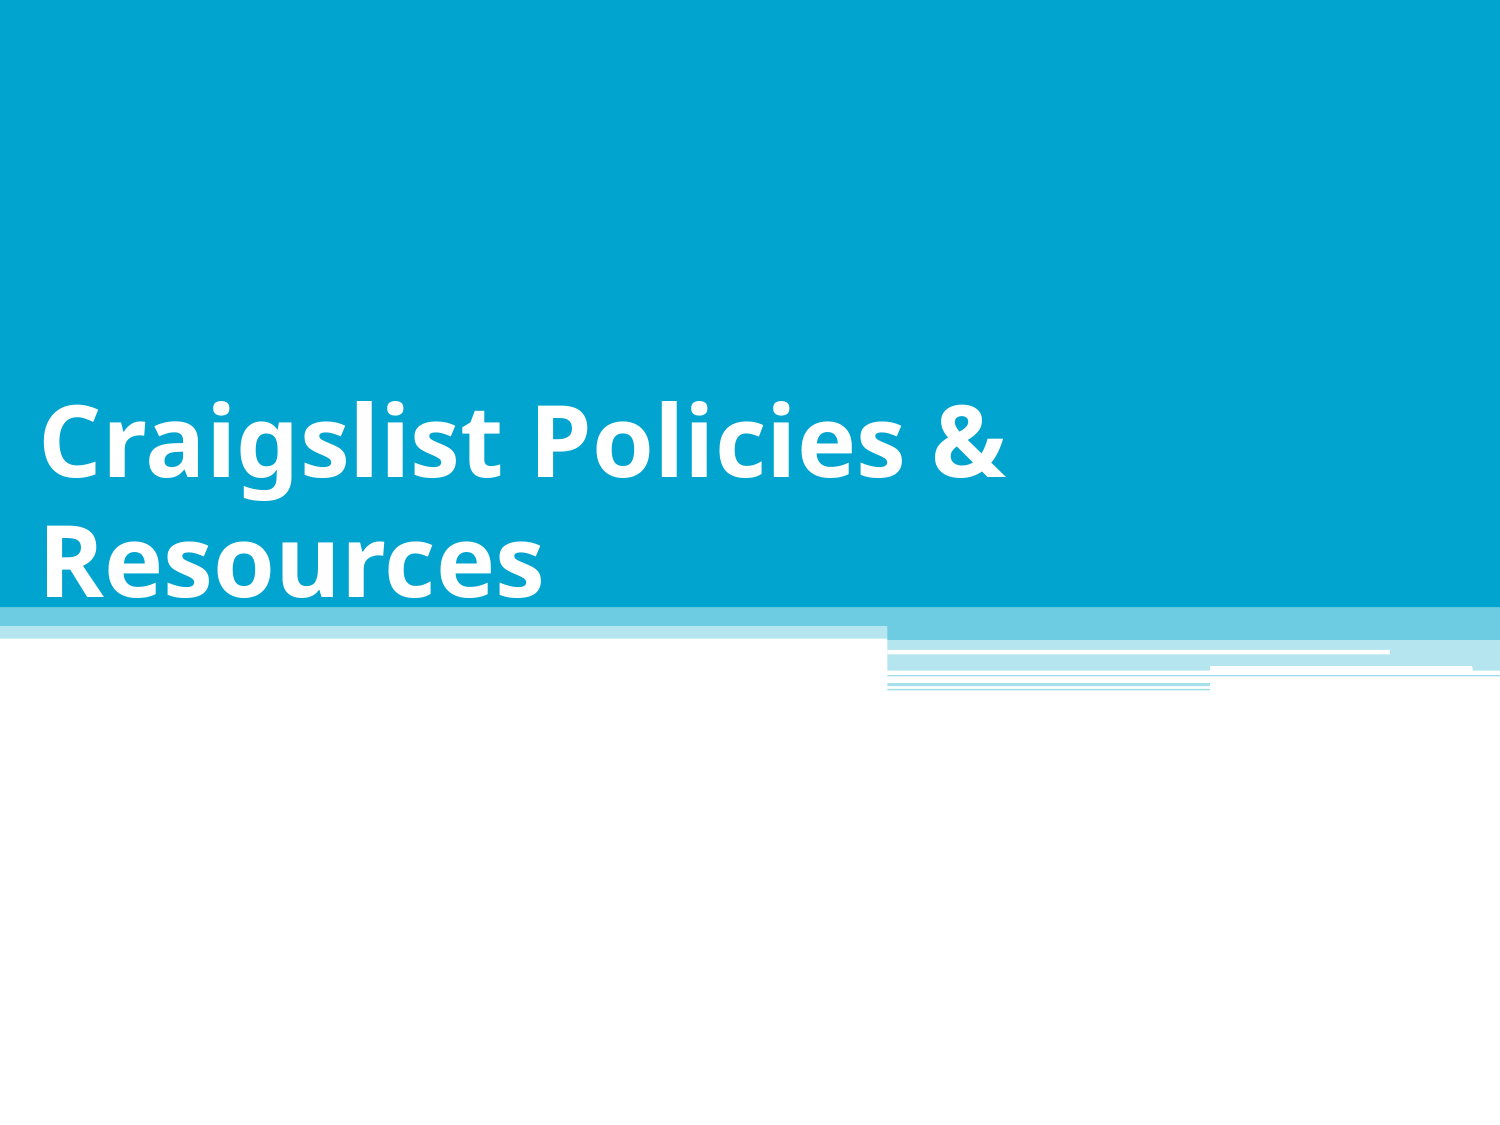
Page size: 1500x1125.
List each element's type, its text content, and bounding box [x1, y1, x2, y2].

text_box Craigslist Policies & Resources [24, 449, 1441, 625]
title Craigslist Policies and Resources [24, 625, 1124, 963]
title Craigslist Policies and Resources [24, 158, 1124, 449]
